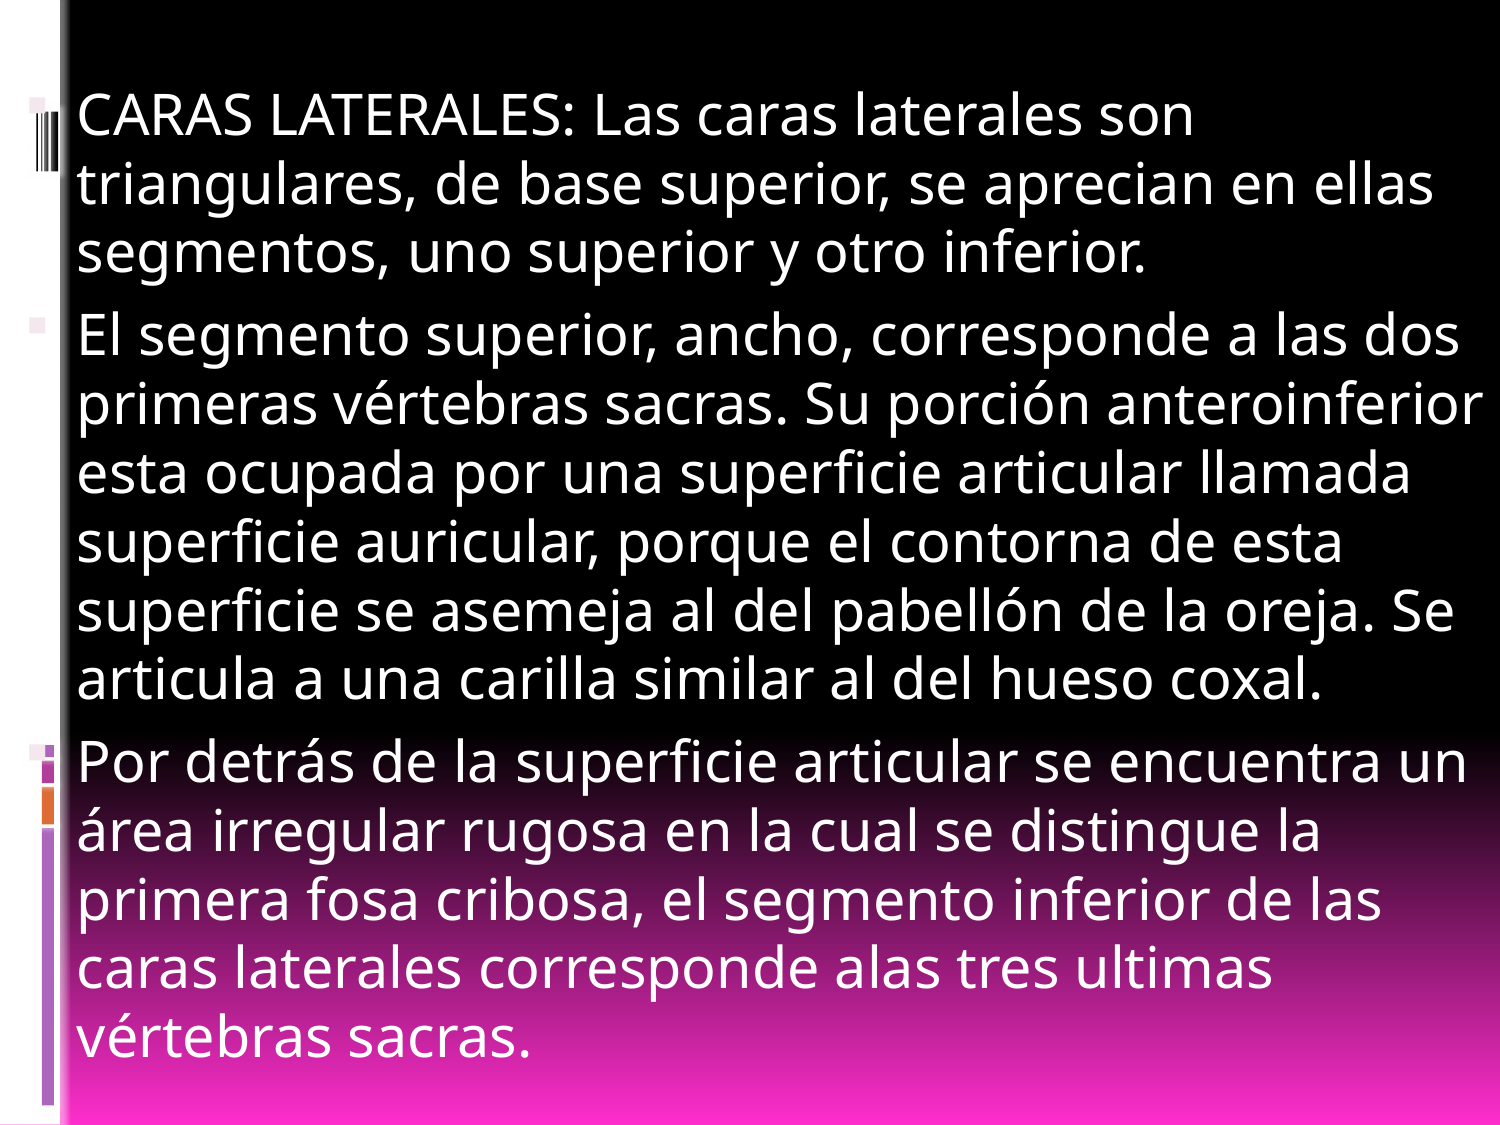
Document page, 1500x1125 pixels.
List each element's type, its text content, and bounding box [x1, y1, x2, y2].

list CARAS LATERALES: Las caras laterales son triangulares, de base superior, se aprecian en ellas segmentos, uno superior y otro inferior. El segmento superior, ancho, corresponde a las dos primeras vértebras sacras. Su porción anteroinferior esta ocupada por una superficie articular llamada superficie auricular, porque el contorna de esta superficie se asemeja al del pabellón de la oreja. Se articula a una carilla similar al del hueso coxal. Por detrás de la superficie articular se encuentra un área irregular rugosa en la cual se distingue la primera fosa cribosa, el segmento inferior de las caras laterales corresponde alas tres ultimas vértebras sacras. [0, 70, 1500, 1125]
